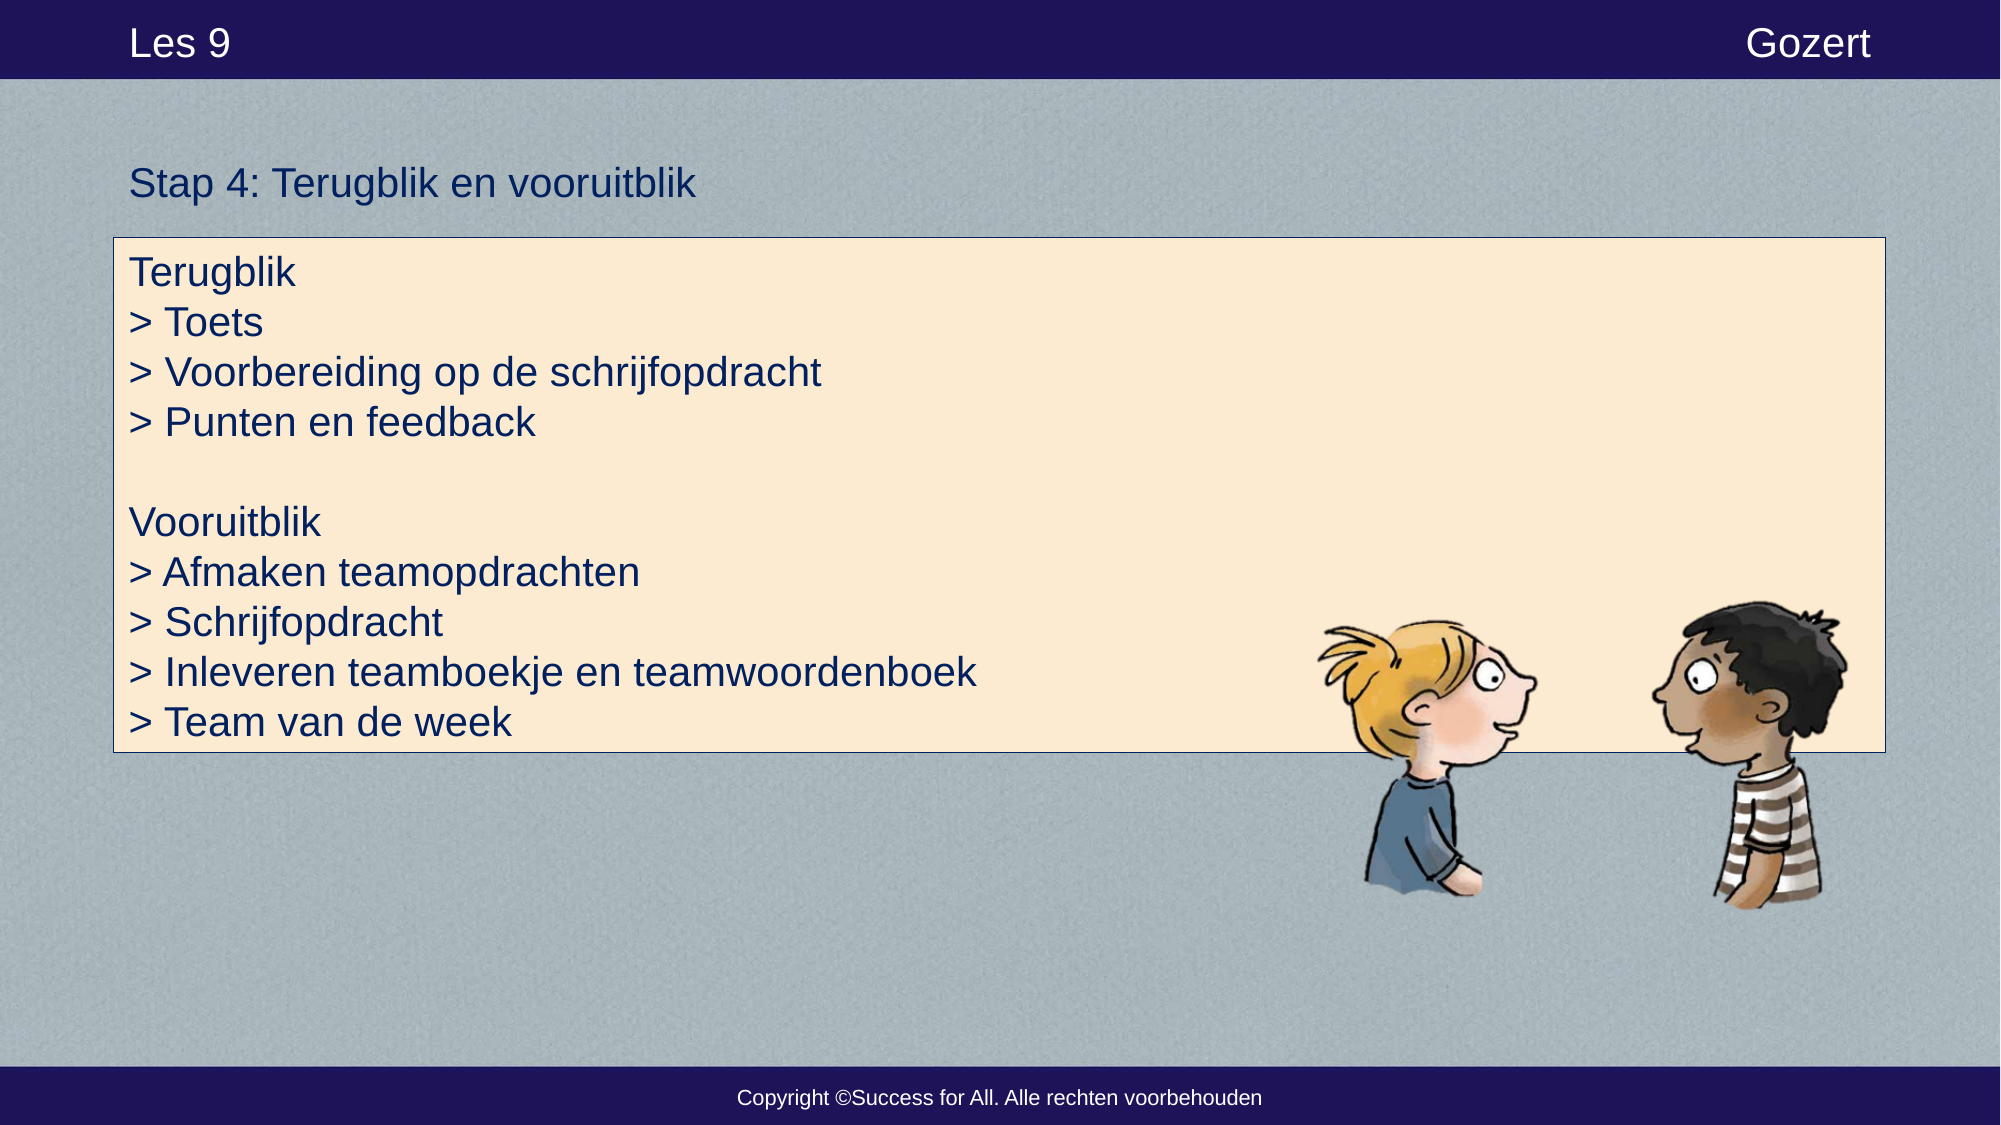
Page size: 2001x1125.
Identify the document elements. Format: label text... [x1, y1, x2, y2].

text_box Copyright ©Success for All. Alle rechten voorbehouden [0, 1076, 2000, 1125]
text_box Gozert [999, 8, 1886, 73]
text_box Terugblik > Toets > Voorbereiding op de schrijfopdracht > Punten en feedback Vooruitblik > Afmaken teamopdrachten > Schrijfopdracht > Inleveren teamboekje en teamwoordenboek > Team van de week [113, 237, 1886, 753]
text_box Stap 4: Terugblik en vooruitblik [113, 148, 1635, 214]
text_box Les 9 [114, 8, 354, 73]
picture [0, 0, 2001, 1125]
